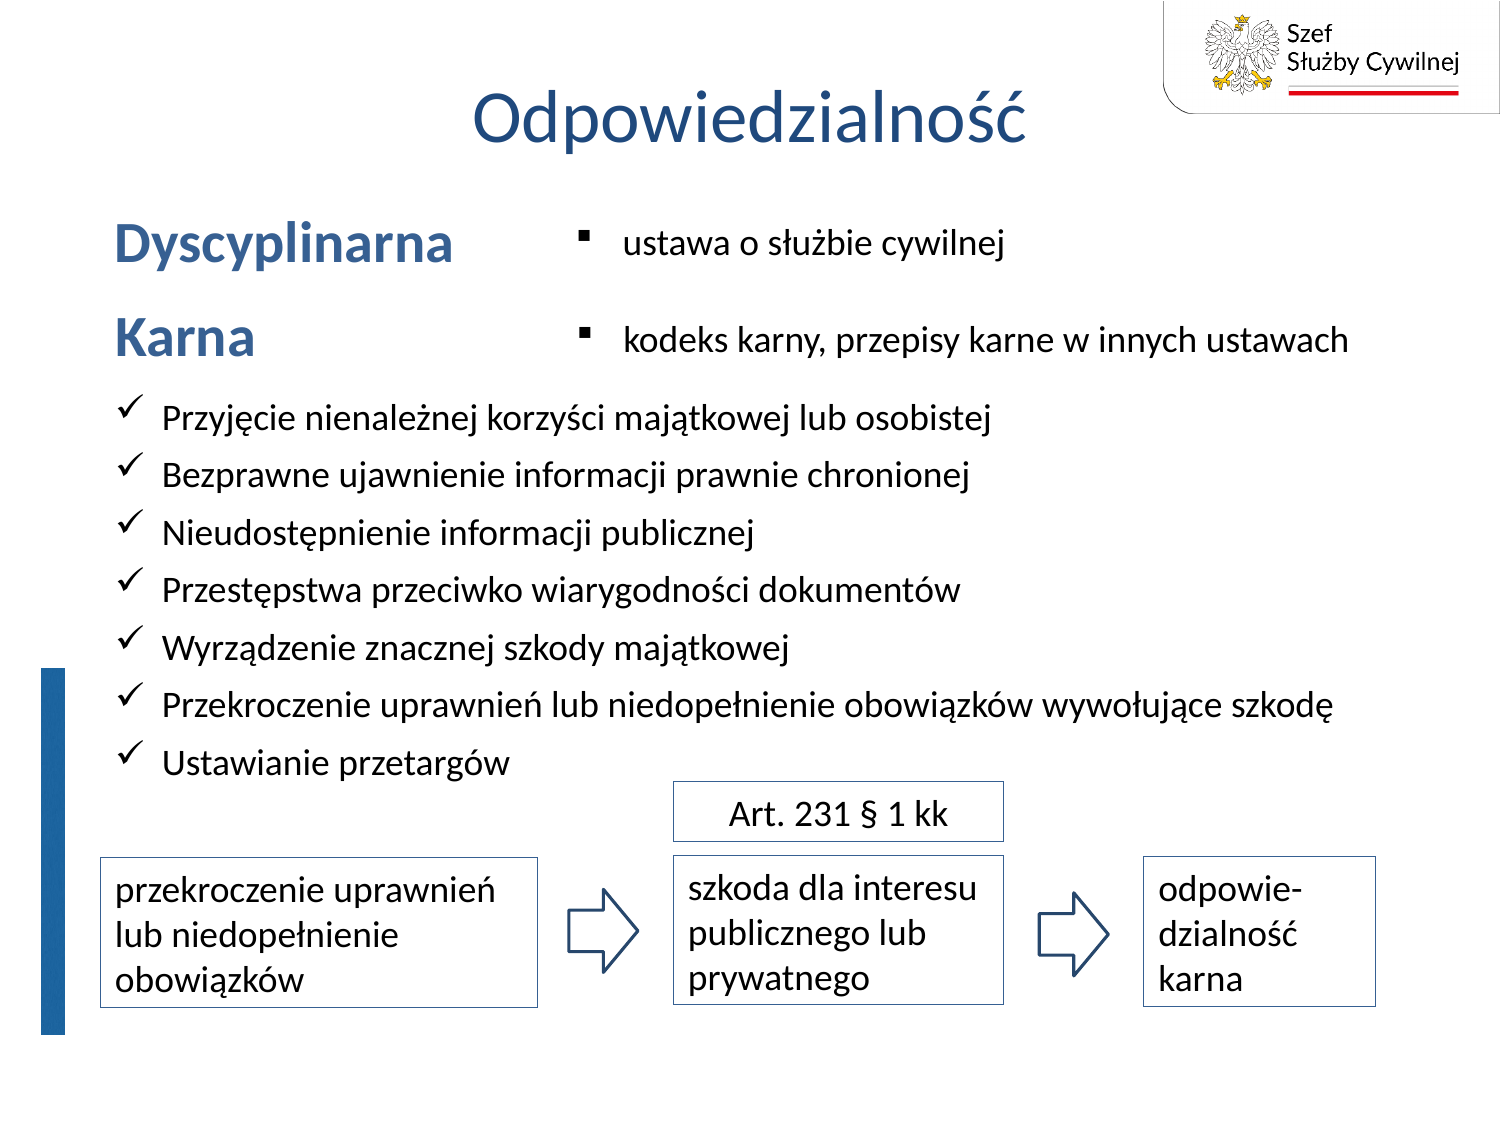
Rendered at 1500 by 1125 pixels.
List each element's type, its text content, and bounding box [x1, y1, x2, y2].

text_box Karna [100, 290, 514, 385]
text_box kodeks karny, przepisy karne w innych ustawach [561, 307, 1401, 368]
text_box Art. 231 § 1 kk [673, 781, 1004, 842]
text_box ustawa o służbie cywilnej [560, 210, 1400, 271]
picture [1163, 0, 1500, 114]
title Odpowiedzialność [100, 60, 1400, 185]
text_box szkoda dla interesu publicznego lub prywatnego [673, 855, 1004, 1005]
text_box odpowie-dzialność karna [1143, 856, 1376, 1007]
text_box [1037, 890, 1110, 978]
text_box przekroczenie uprawnień lub niedopełnienie obowiązków [100, 857, 538, 1008]
text_box [566, 887, 640, 975]
picture [41, 668, 65, 1035]
text_box Przyjęcie nienależnej korzyści majątkowej lub osobistej Bezprawne ujawnienie informacji prawnie chronionej Nieudostępnienie informacji publicznej Przestępstwa przeciwko wiarygodności dokumentów Wyrządzenie znacznej szkody majątkowej Przekroczenie uprawnień lub niedopełnienie obowiązków wywołujące szkodę Ustawianie przetargów [100, 385, 1376, 791]
text_box Dyscyplinarna [99, 196, 513, 292]
